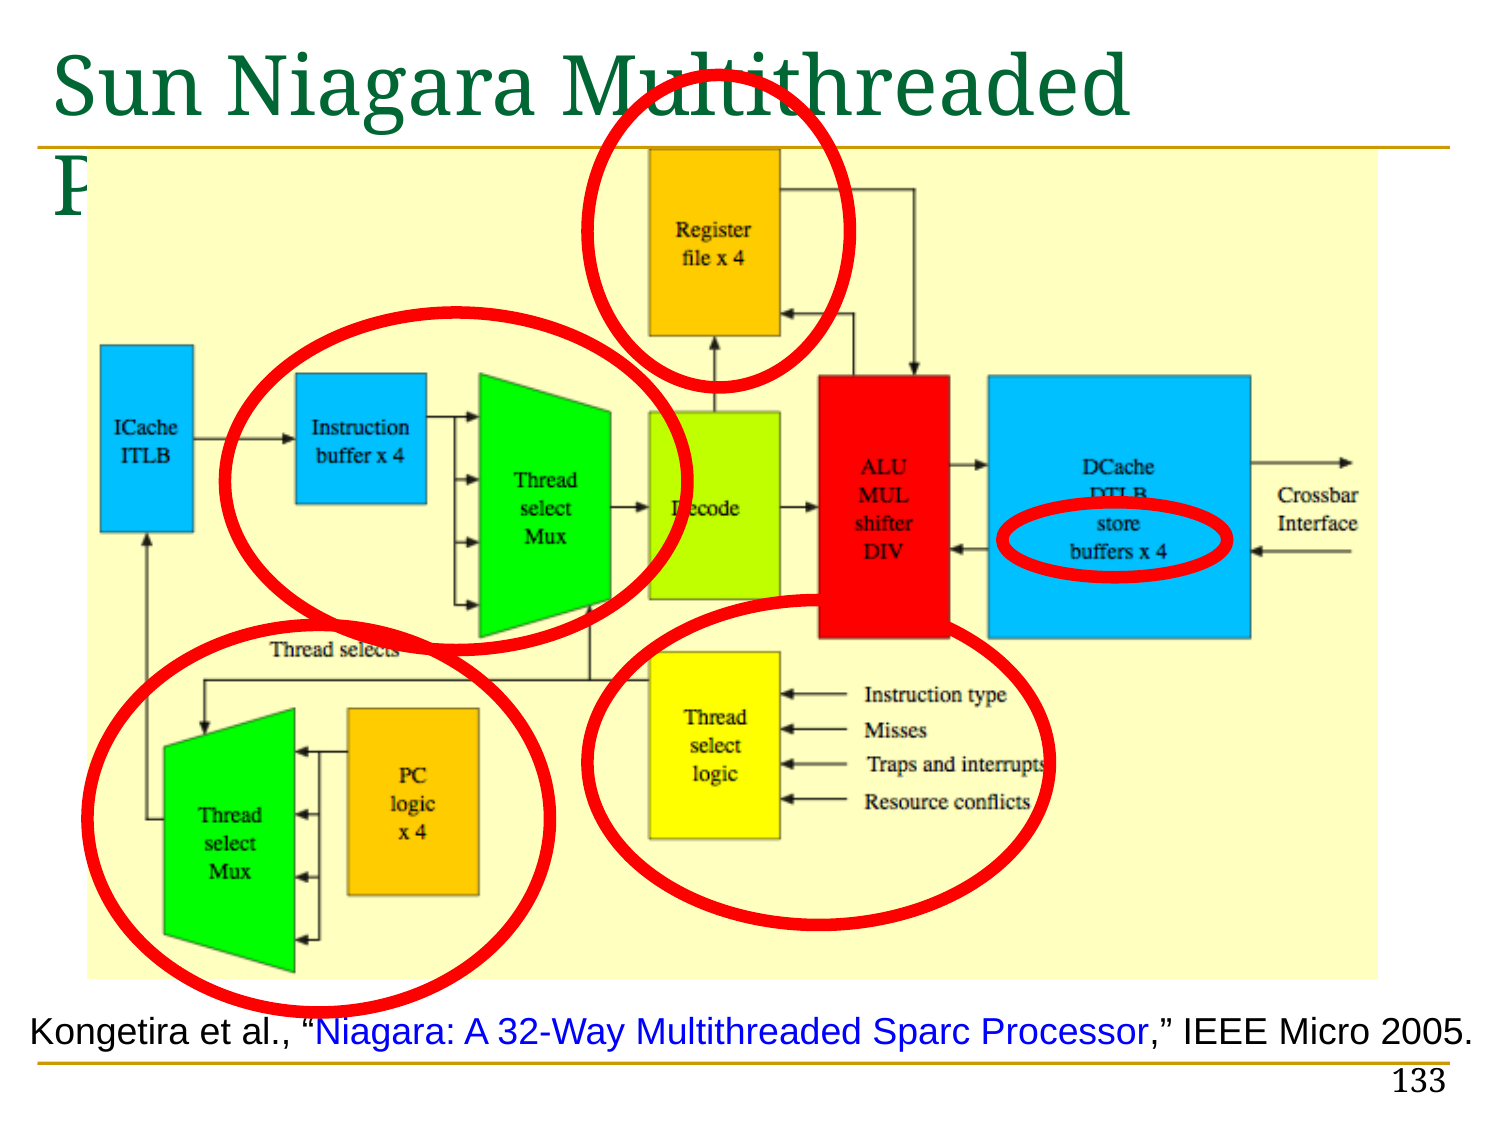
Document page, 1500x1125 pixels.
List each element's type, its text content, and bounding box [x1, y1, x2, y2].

text_box Kongetira et al., “Niagara: A 32-Way Multithreaded Sparc Processor,” IEEE Micro 2005. [15, 999, 1489, 1060]
text_box [607, 74, 830, 148]
text_box [204, 987, 434, 1013]
picture [87, 149, 1378, 980]
slide_number 133 [1111, 1060, 1462, 1112]
title Sun Niagara Multithreaded Pipeline [37, 24, 1450, 200]
